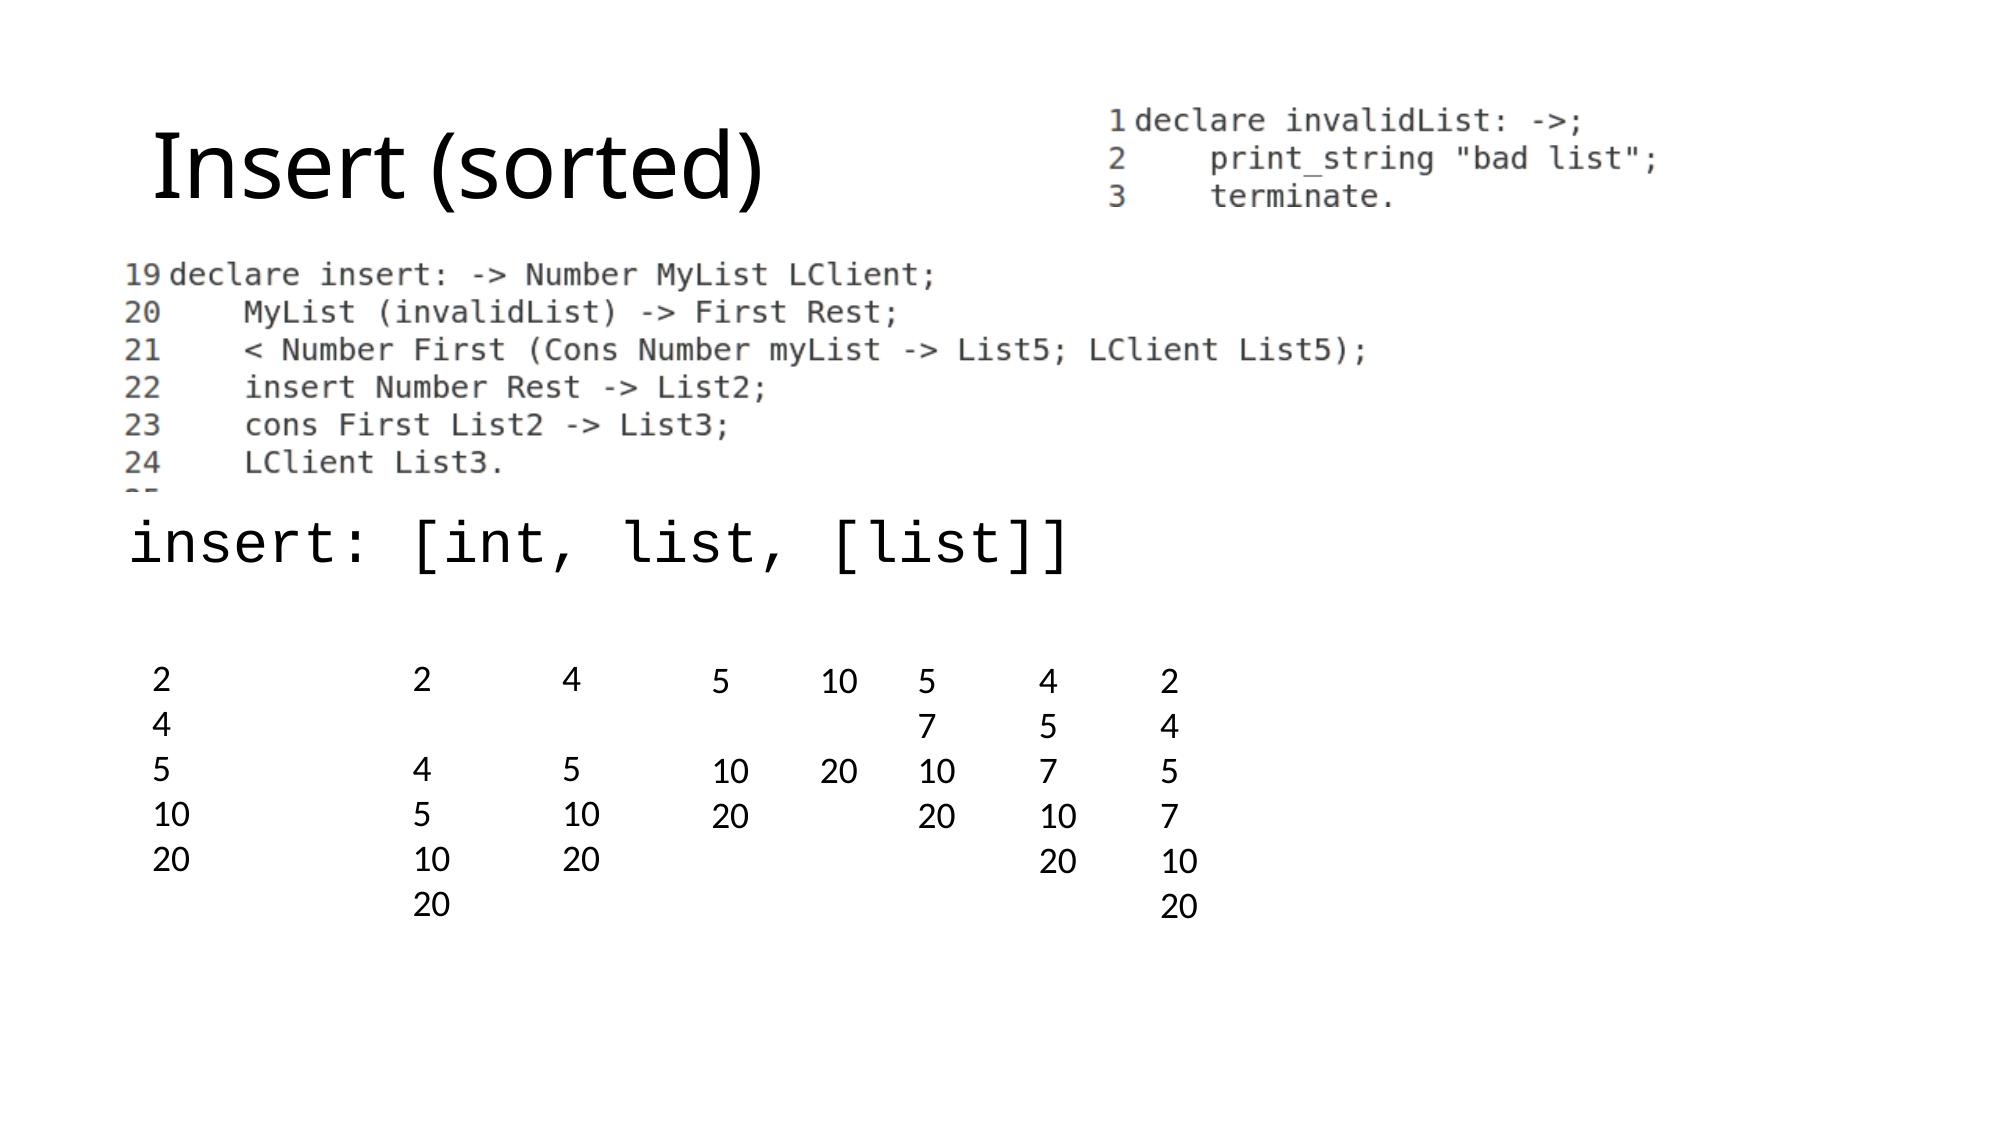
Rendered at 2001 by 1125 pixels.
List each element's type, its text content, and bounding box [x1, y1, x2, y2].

text_box 4 5 7 10 20 [1024, 603, 1145, 888]
text_box 4 5 10 20 [547, 646, 616, 887]
title Insert (sorted) [137, 59, 1863, 278]
list insert: [int, list, [list]] [113, 505, 1863, 1014]
text_box 5 10 20 [696, 603, 902, 843]
text_box 2 4 5 10 20 [397, 646, 466, 932]
text_box 5 7 10 20 [902, 603, 1024, 843]
picture [113, 251, 1381, 492]
text_box 10 20 [805, 603, 902, 798]
picture [1083, 103, 1819, 208]
text_box 2 4 5 7 10 20 [1145, 603, 2000, 933]
text_box 2 4 5 10 20 [137, 646, 298, 887]
